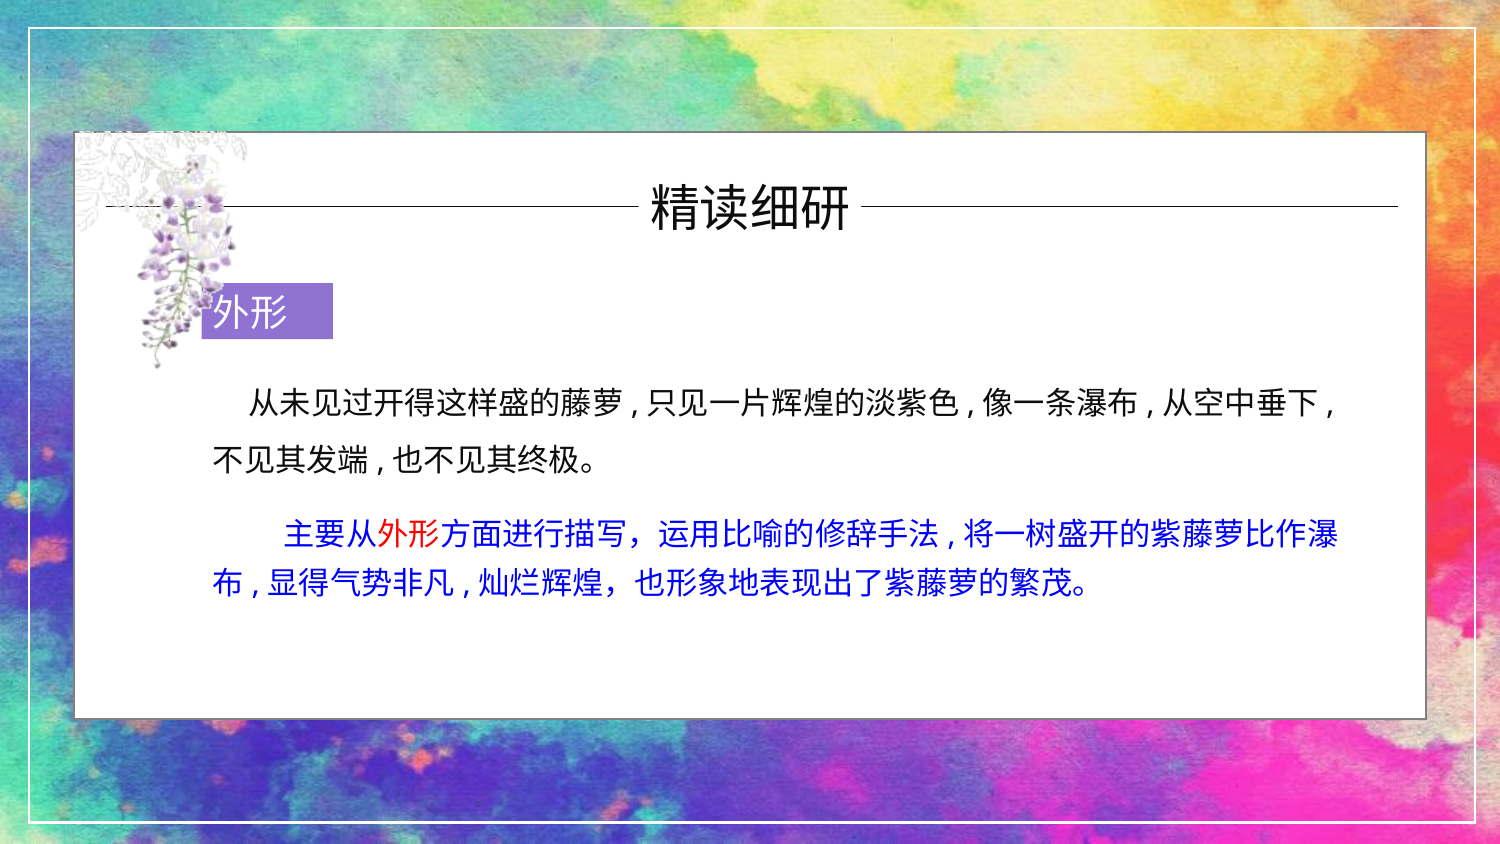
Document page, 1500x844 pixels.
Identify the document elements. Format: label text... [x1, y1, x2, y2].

text_box 精读细研 [638, 171, 862, 206]
text_box [28, 27, 1476, 824]
text_box 精读细研 [638, 207, 862, 243]
text_box 主要从外形方面进行描写，运用比喻的修辞手法,将一树盛开的紫藤萝比作瀑布,显得气势非凡,灿烂辉煌，也形象地表现出了紫藤萝的繁茂。 [201, 497, 1355, 606]
text_box 从未见过开得这样盛的藤萝,只见一片辉煌的淡紫色,像一条瀑布,从空中垂下,不见其发端,也不见其终极。 [201, 358, 1355, 484]
text_box 外形 [274, 283, 333, 340]
picture [0, 0, 1500, 844]
